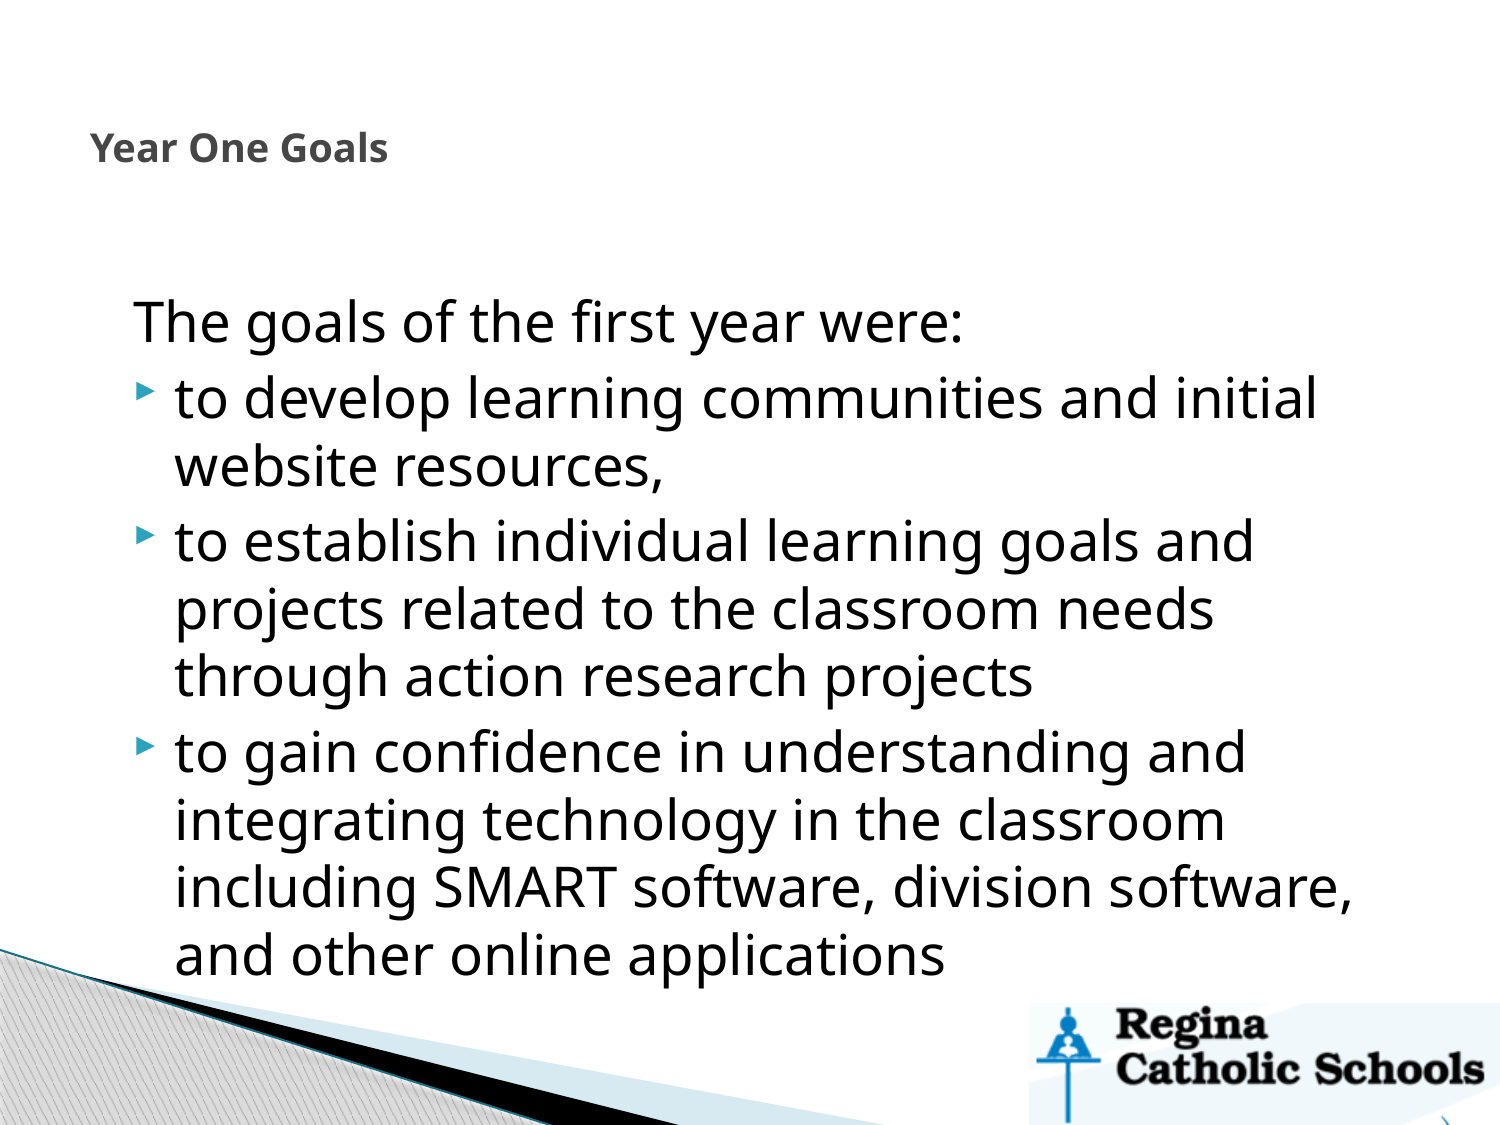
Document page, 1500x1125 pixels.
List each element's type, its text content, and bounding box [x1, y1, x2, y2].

list The goals of the first year were: to develop learning communities and initial website resources, to establish individual learning goals and projects related to the classroom needs through action research projects to gain confidence in understanding and integrating technology in the classroom including SMART software, division software, and other online applications [100, 278, 1438, 1017]
title Year One Goals [75, 66, 1425, 233]
picture [1029, 1002, 1500, 1125]
